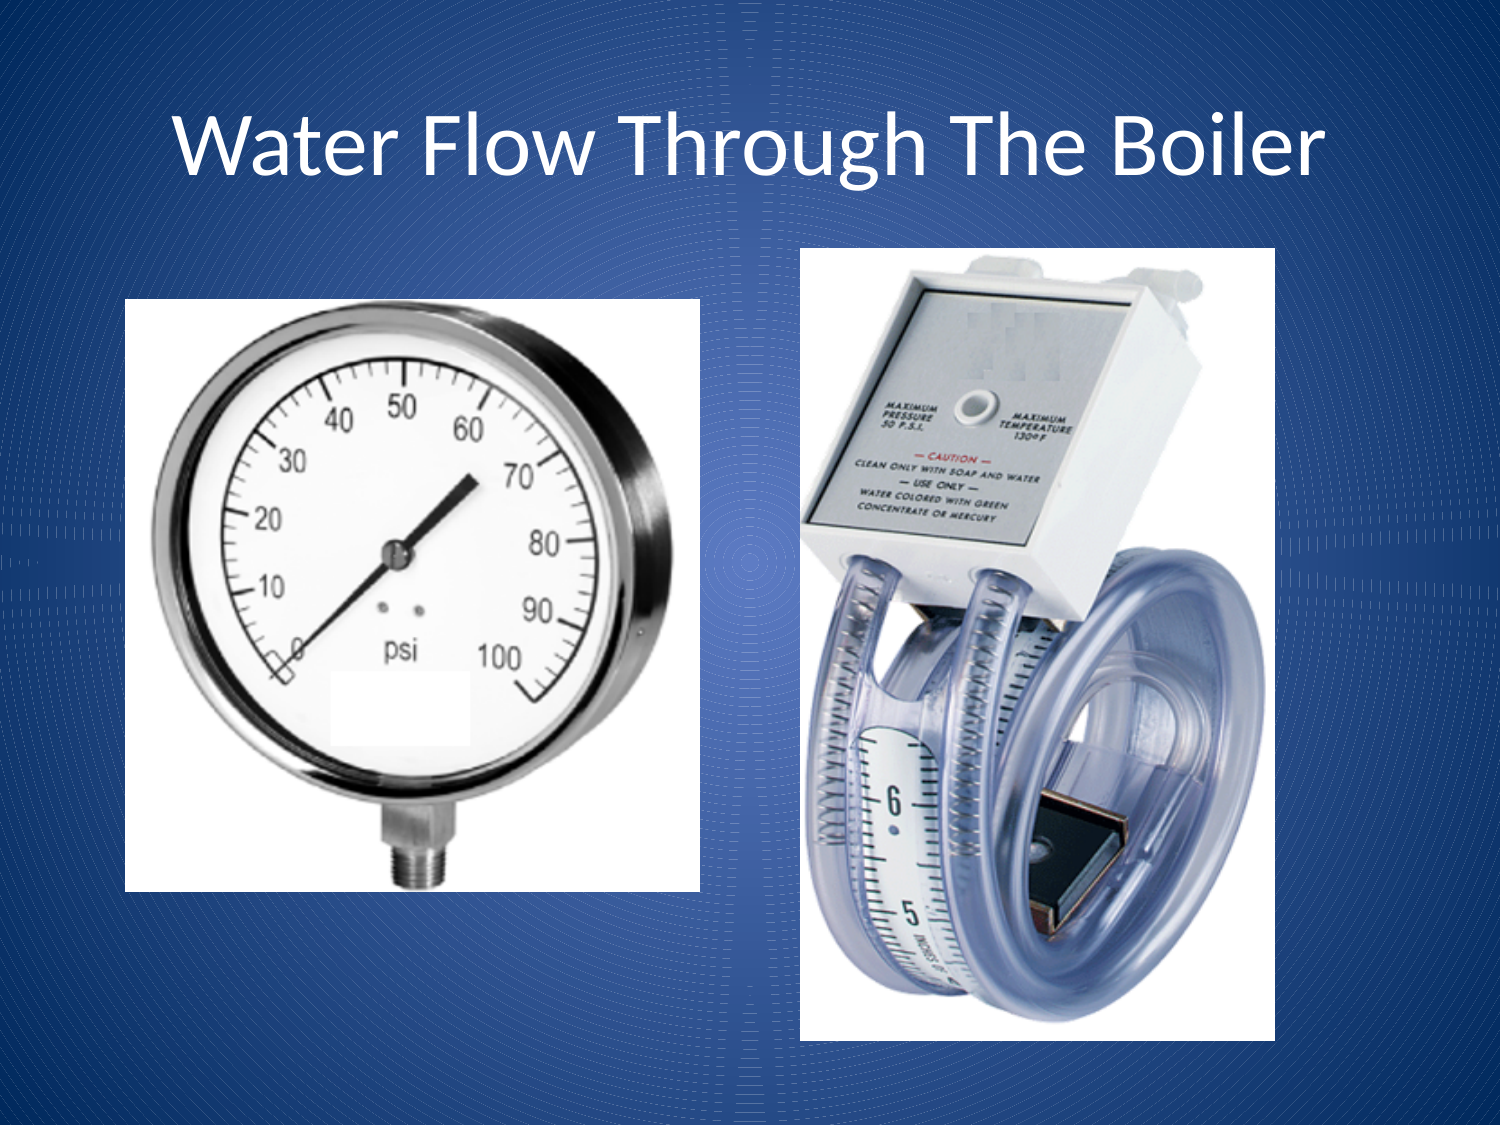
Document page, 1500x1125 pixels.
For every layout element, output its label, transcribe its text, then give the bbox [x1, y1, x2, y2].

picture [124, 299, 701, 1026]
picture [799, 248, 1276, 1042]
title Water Flow Through The Boiler [75, 45, 1425, 233]
